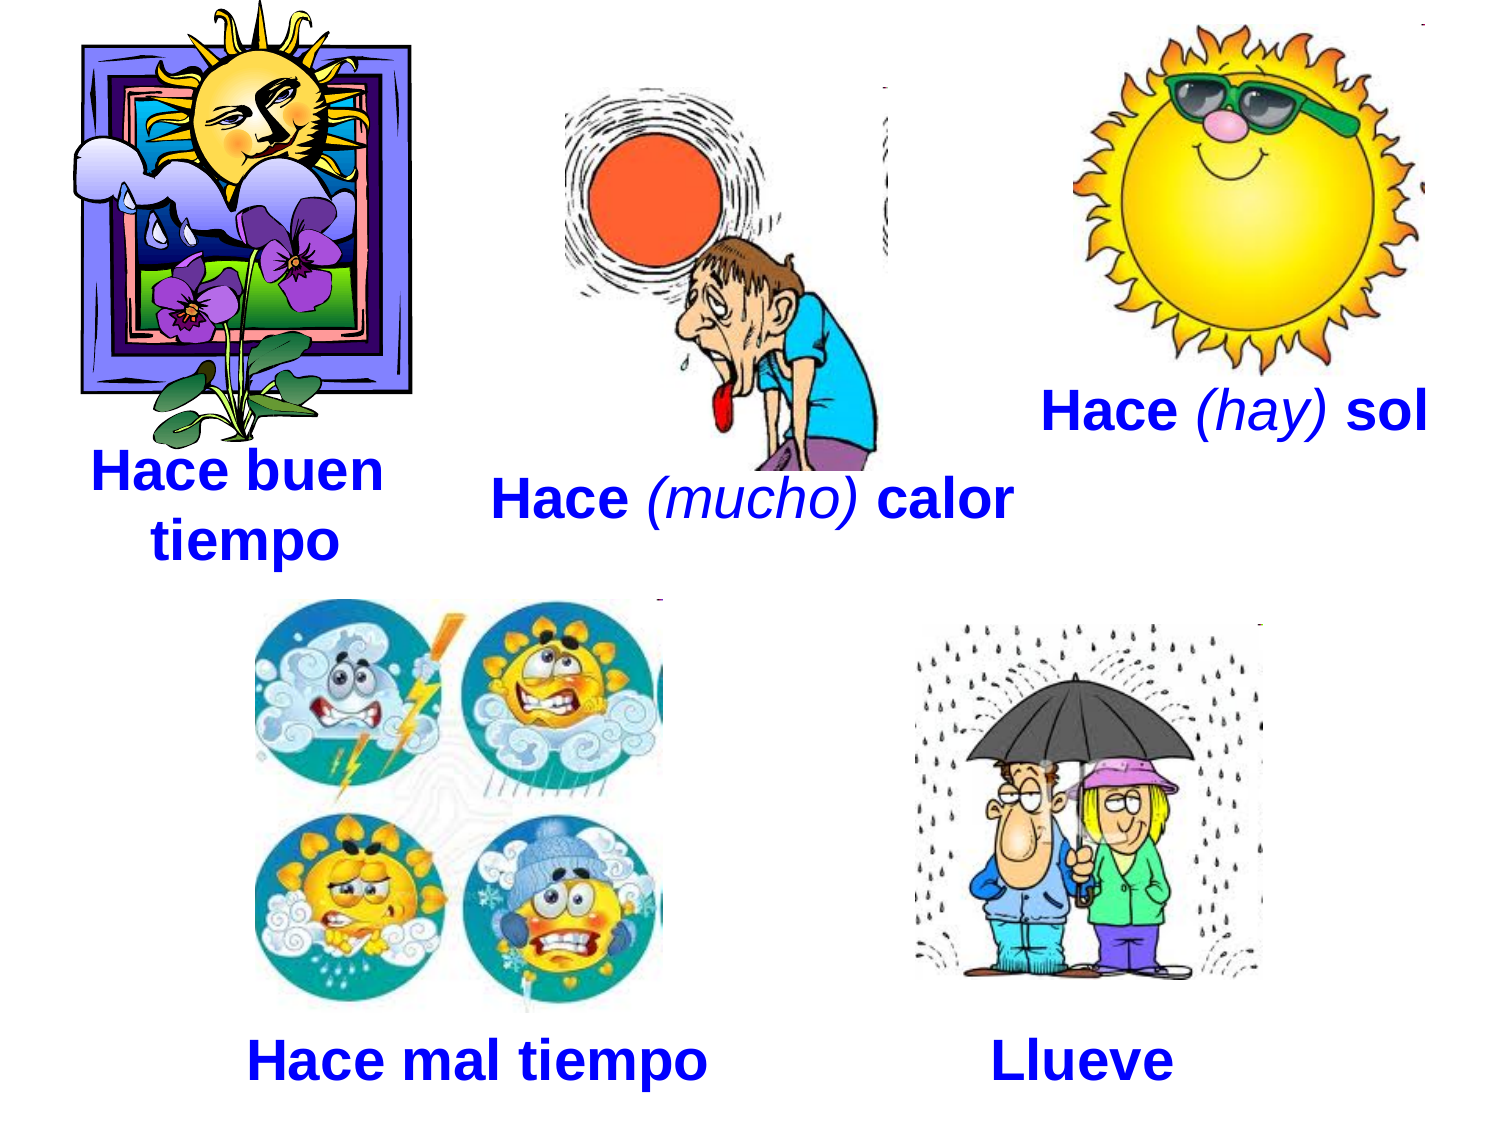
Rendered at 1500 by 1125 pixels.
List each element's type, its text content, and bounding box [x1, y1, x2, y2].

text_box Hace (mucho) calor [475, 452, 1031, 538]
picture [1073, 24, 1426, 377]
picture [915, 624, 1263, 980]
picture [565, 87, 888, 471]
text_box Llueve [975, 1014, 1190, 1100]
text_box Hace mal tiempo [231, 1014, 725, 1100]
picture [255, 599, 663, 1013]
text_box Hace buen tiempo [75, 450, 417, 580]
text_box Hace (hay) sol [1025, 364, 1445, 450]
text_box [72, 0, 413, 451]
